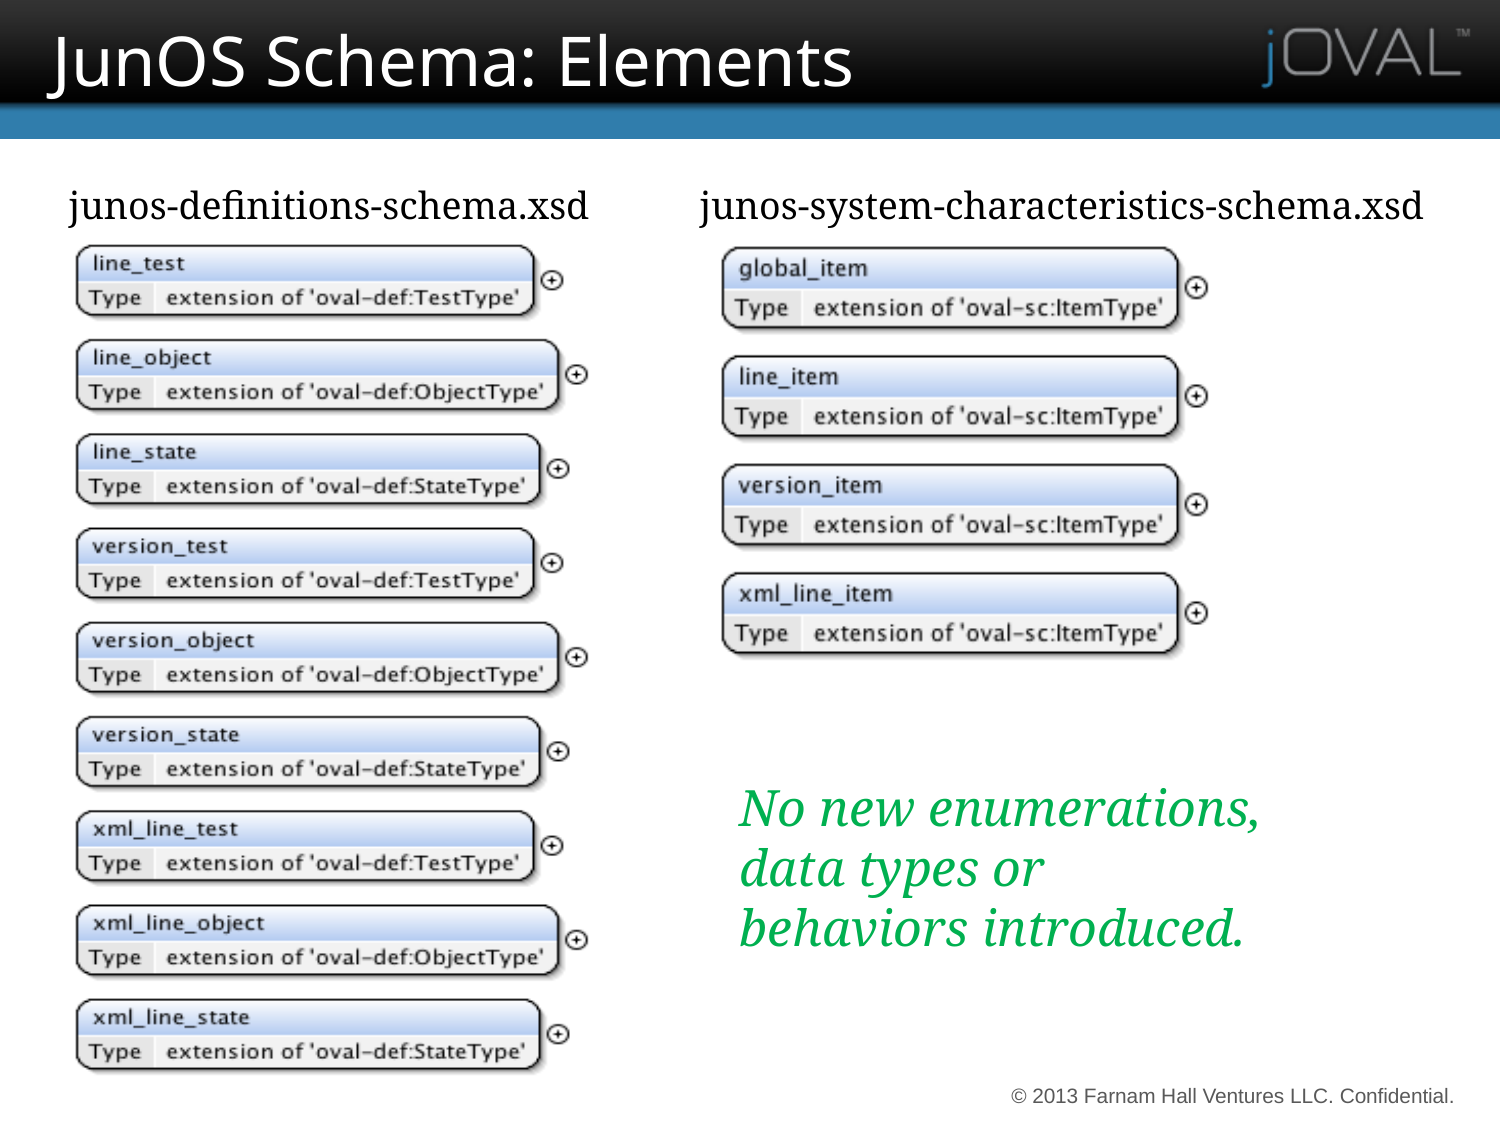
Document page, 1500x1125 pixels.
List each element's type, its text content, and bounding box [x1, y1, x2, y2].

text_box No new enumerations, data types or behaviors introduced. [725, 768, 1288, 964]
text_box junos-definitions-schema.xsd [54, 174, 605, 235]
picture [0, 0, 1500, 139]
picture [62, 229, 621, 1088]
footer © 2013 Farnam Hall Ventures LLC. Confidential. [75, 1074, 1475, 1113]
text_box junos-system-characteristics-schema.xsd [685, 174, 1440, 235]
picture [712, 237, 1226, 676]
